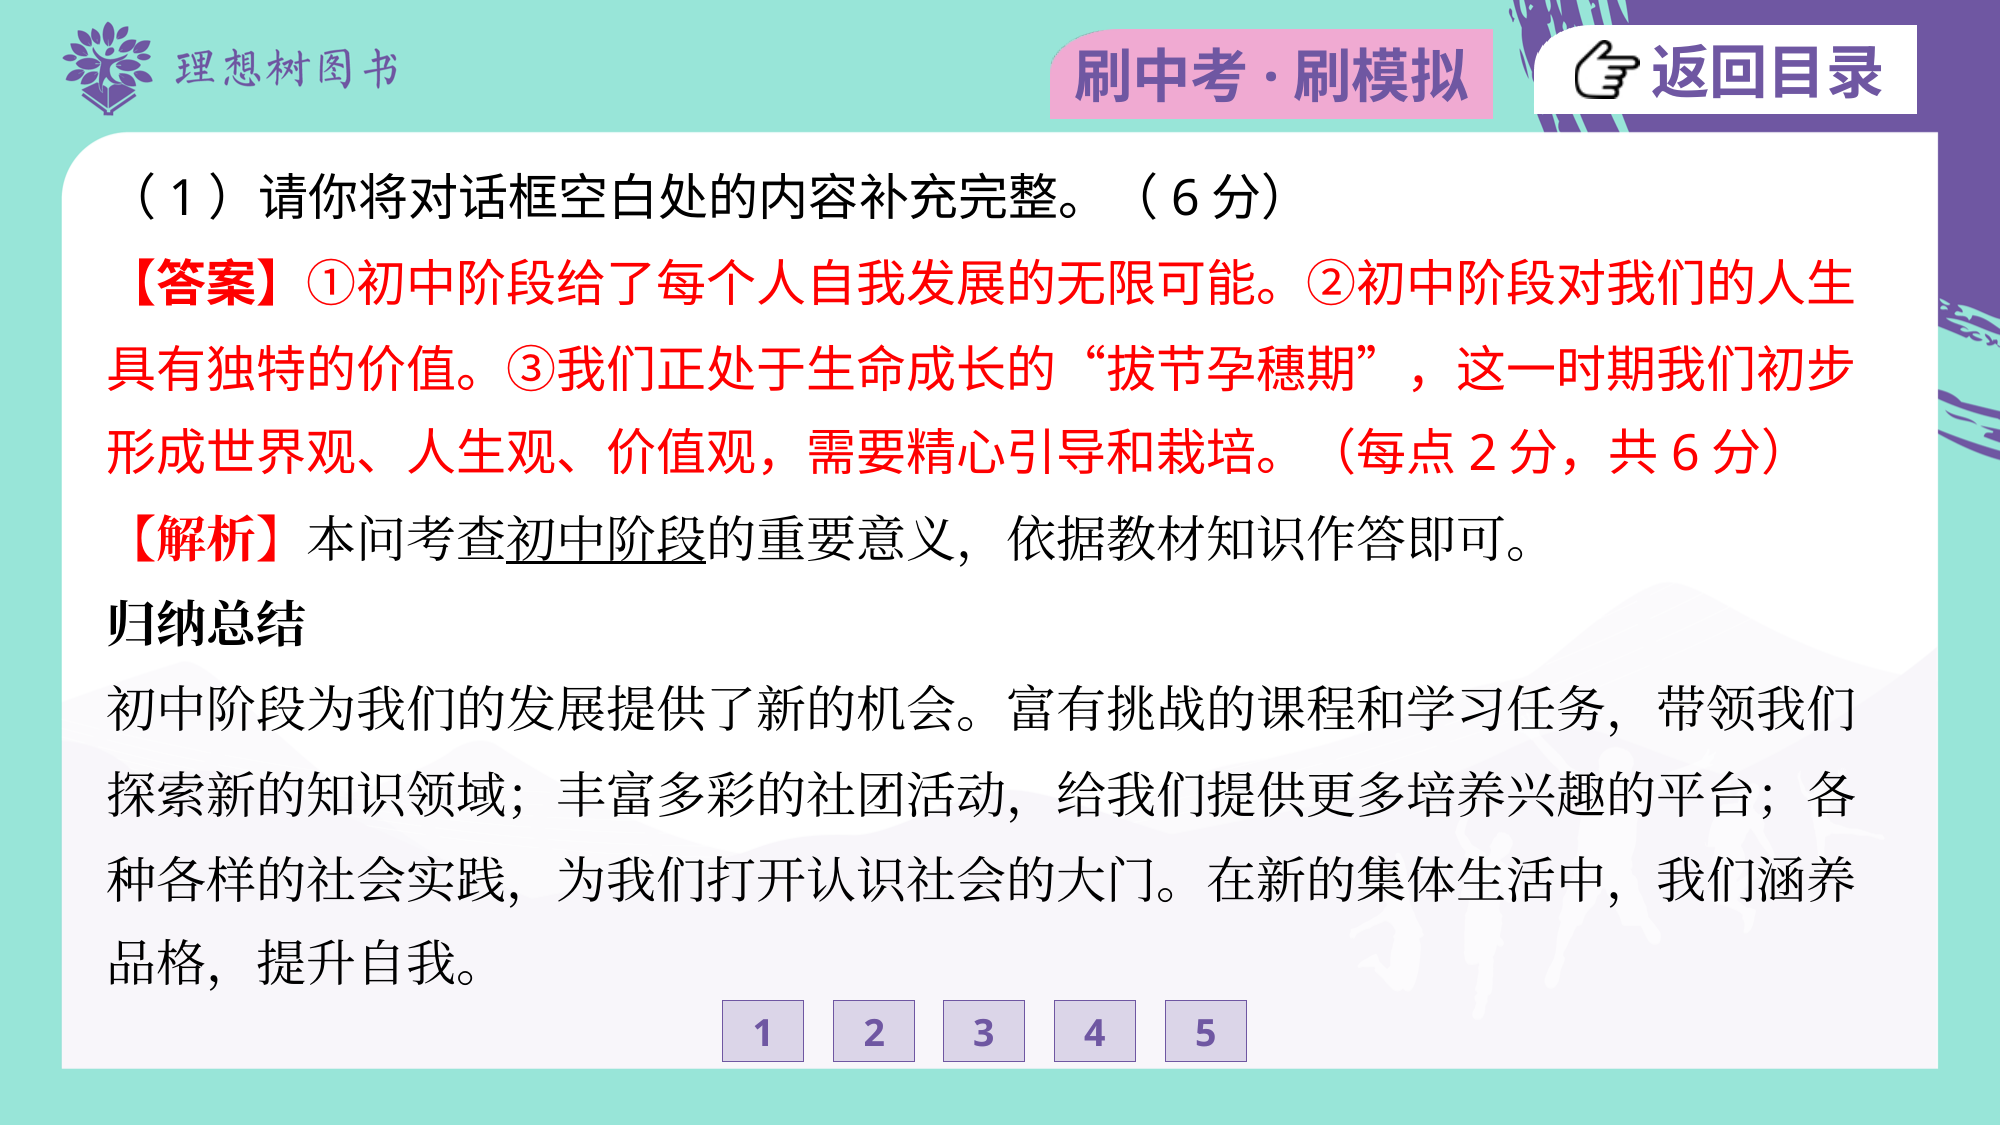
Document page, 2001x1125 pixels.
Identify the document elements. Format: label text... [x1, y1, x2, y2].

text_box 【答案】①初中阶段给了每个人自我发展的无限可能。②初中阶段对我们的人生 具有独特的价值。③我们正处于生命成长的“拔节孕穗期”，这一时期我们初步 形成世界观、人生观、价值观，需要精心引导和栽培。（每点2分，共6分） [106, 226, 1895, 472]
text_box 【解析】本问考查初中阶段的重要意义，依据教材知识作答即可。 归纳总结 初中阶段为我们的发展提供了新的机会。富有挑战的课程和学习任务，带领我们 探索新的知识领域；丰富多彩的社团活动，给我们提供更多培养兴趣的平台；各 种各样的社会实践，为我们打开认识社会的大门。在新的集体生活中，我们涵养 品格，提升自我。 [106, 481, 1895, 984]
picture [0, 0, 2000, 1125]
text_box （1）请你将对话框空白处的内容补充完整。（6分） [106, 141, 1895, 217]
